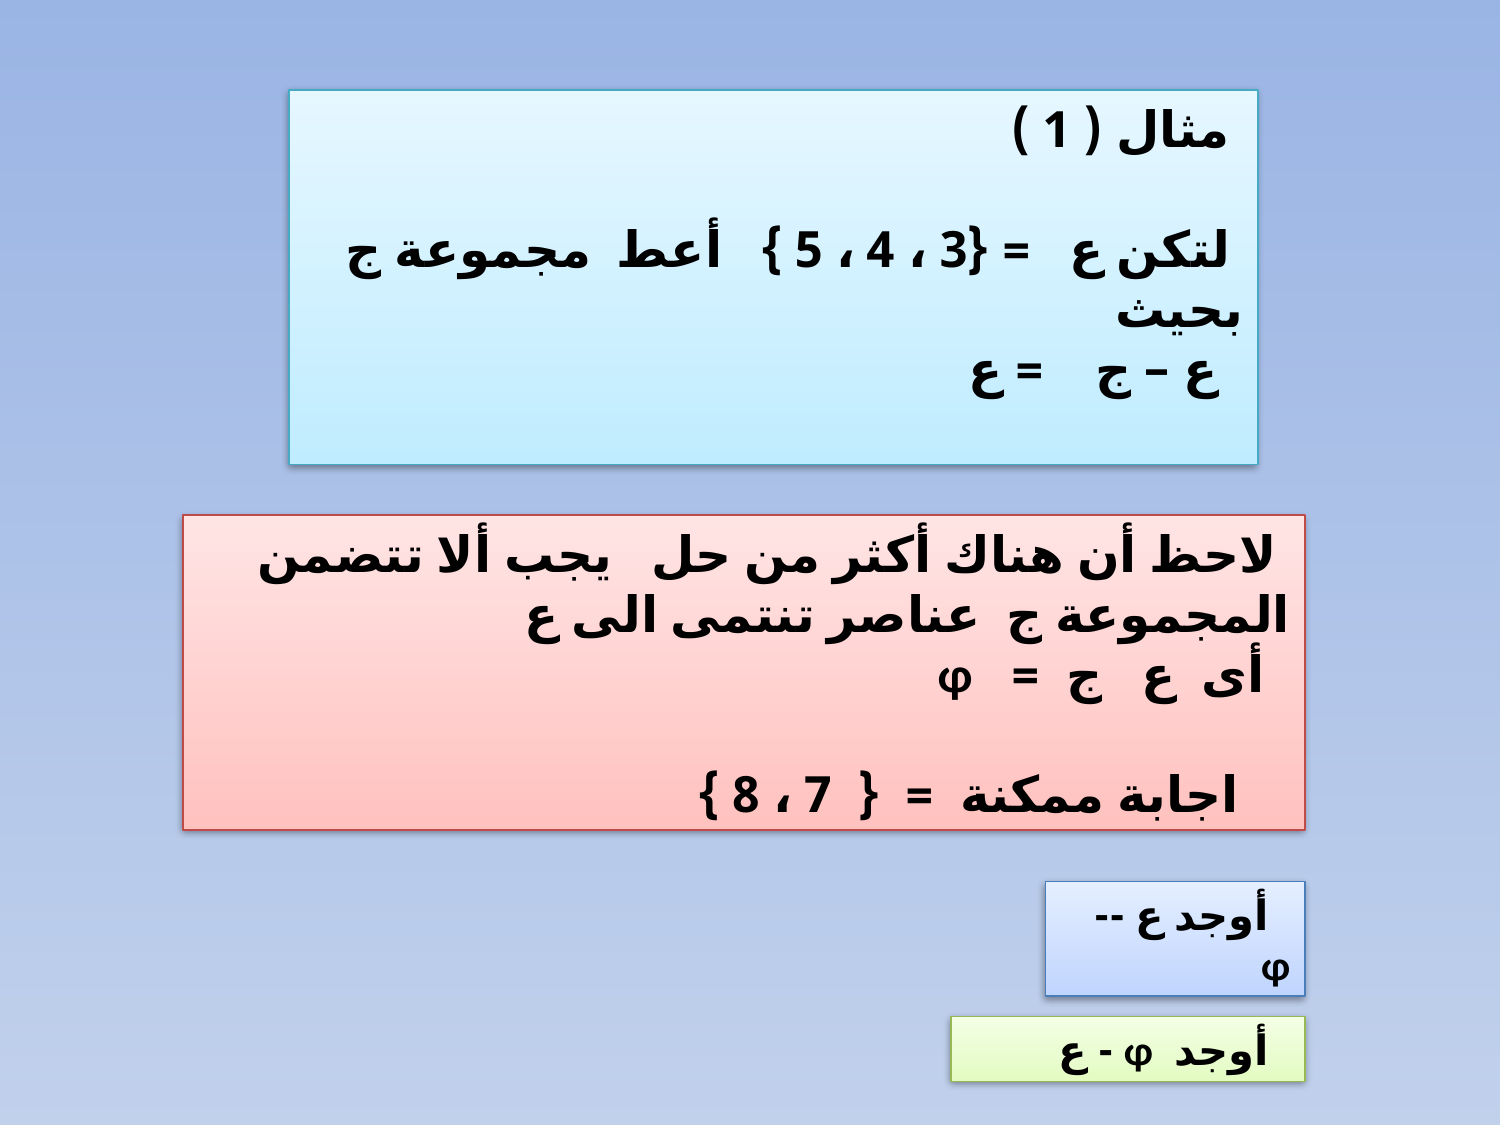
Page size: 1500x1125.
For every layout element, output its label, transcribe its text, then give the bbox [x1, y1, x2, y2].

text_box أوجد ع -- ɸ [1045, 881, 1306, 997]
text_box أوجد ɸ - ع [950, 1016, 1306, 1082]
text_box مثال ( 1 ) لتكن ع = {3 ، 4 ، 5 } أعط مجموعة ج بحيث ع – ج = ع [288, 89, 1259, 465]
